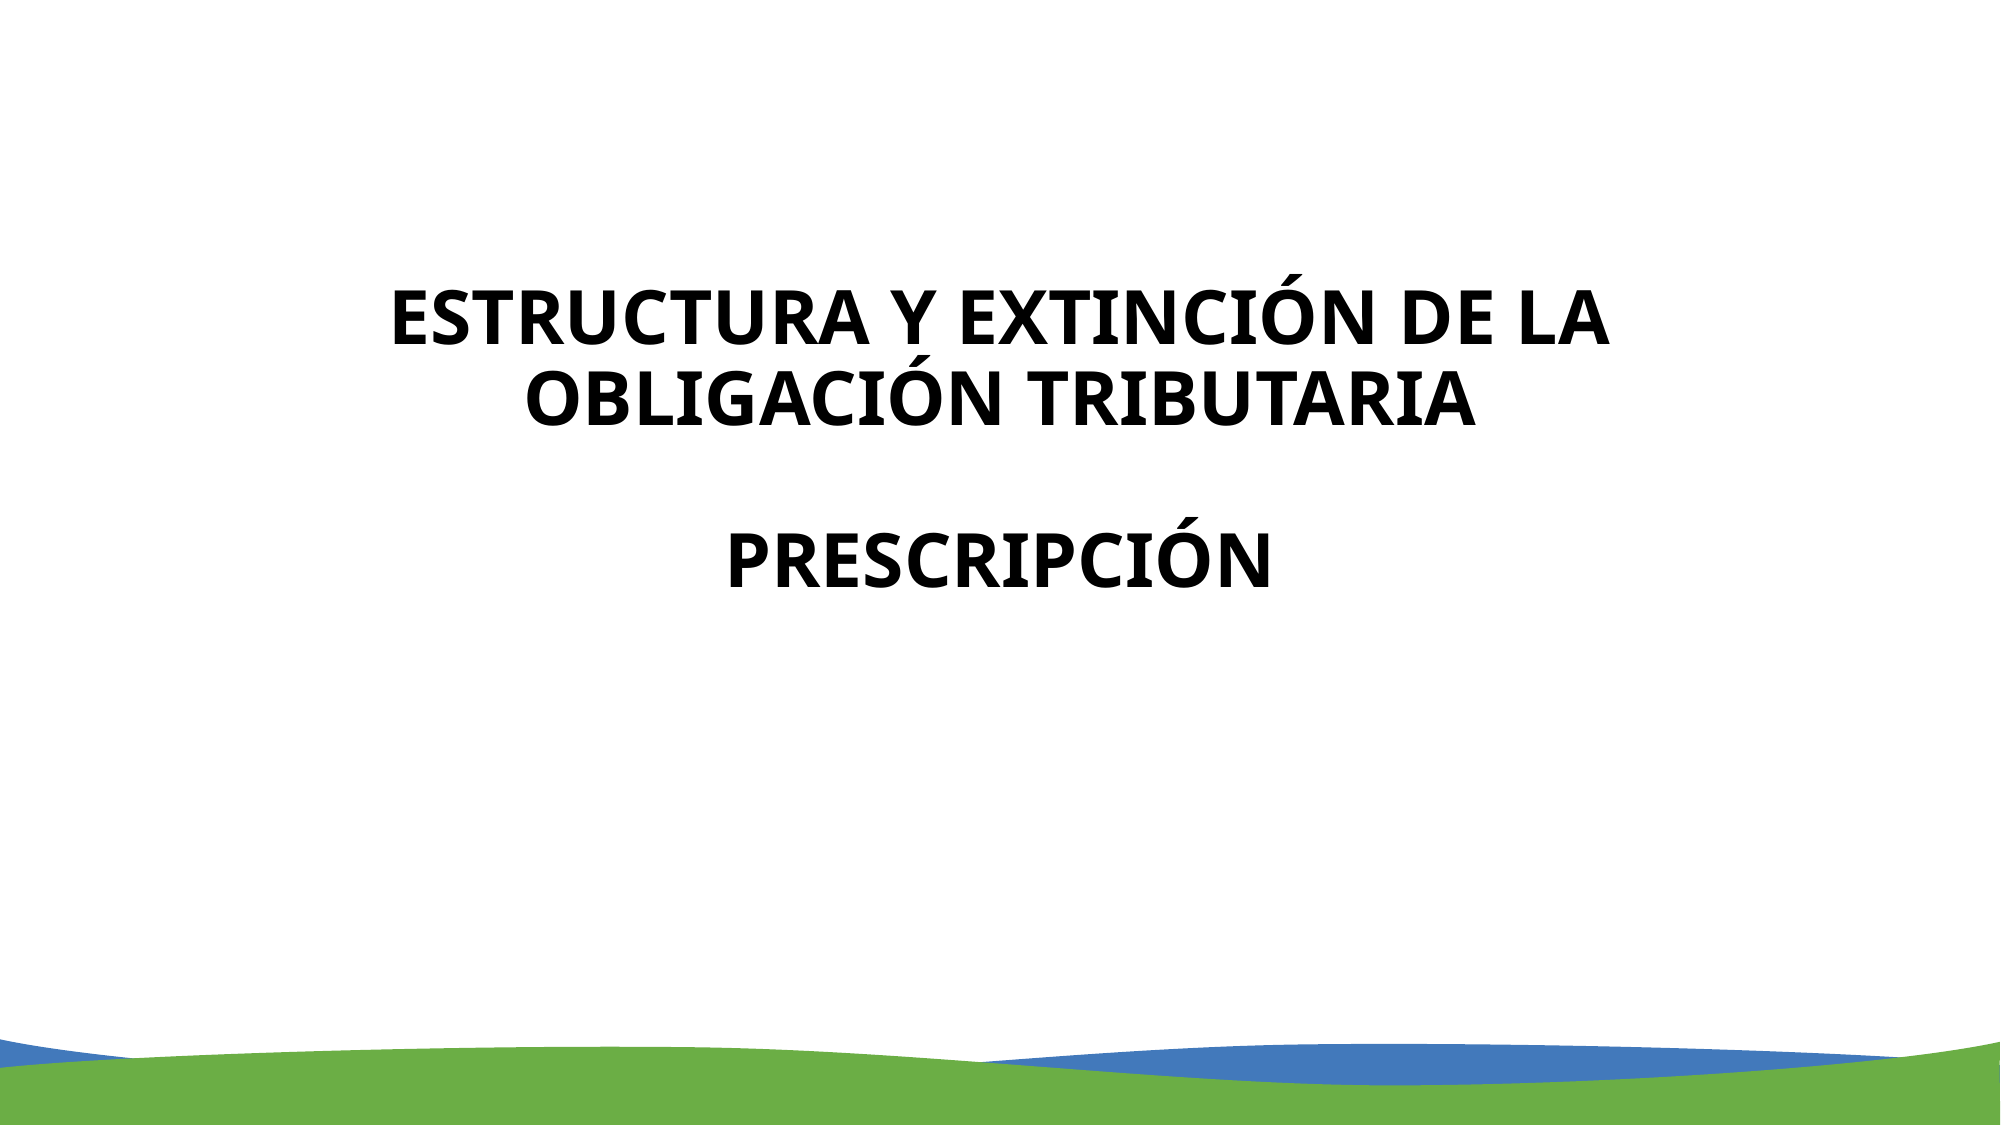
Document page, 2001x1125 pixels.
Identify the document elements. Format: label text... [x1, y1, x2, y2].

title ESTRUCTURA Y EXTINCIÓN DE LA OBLIGACIÓN TRIBUTARIA PRESCRIPCIÓN [137, 266, 1863, 869]
